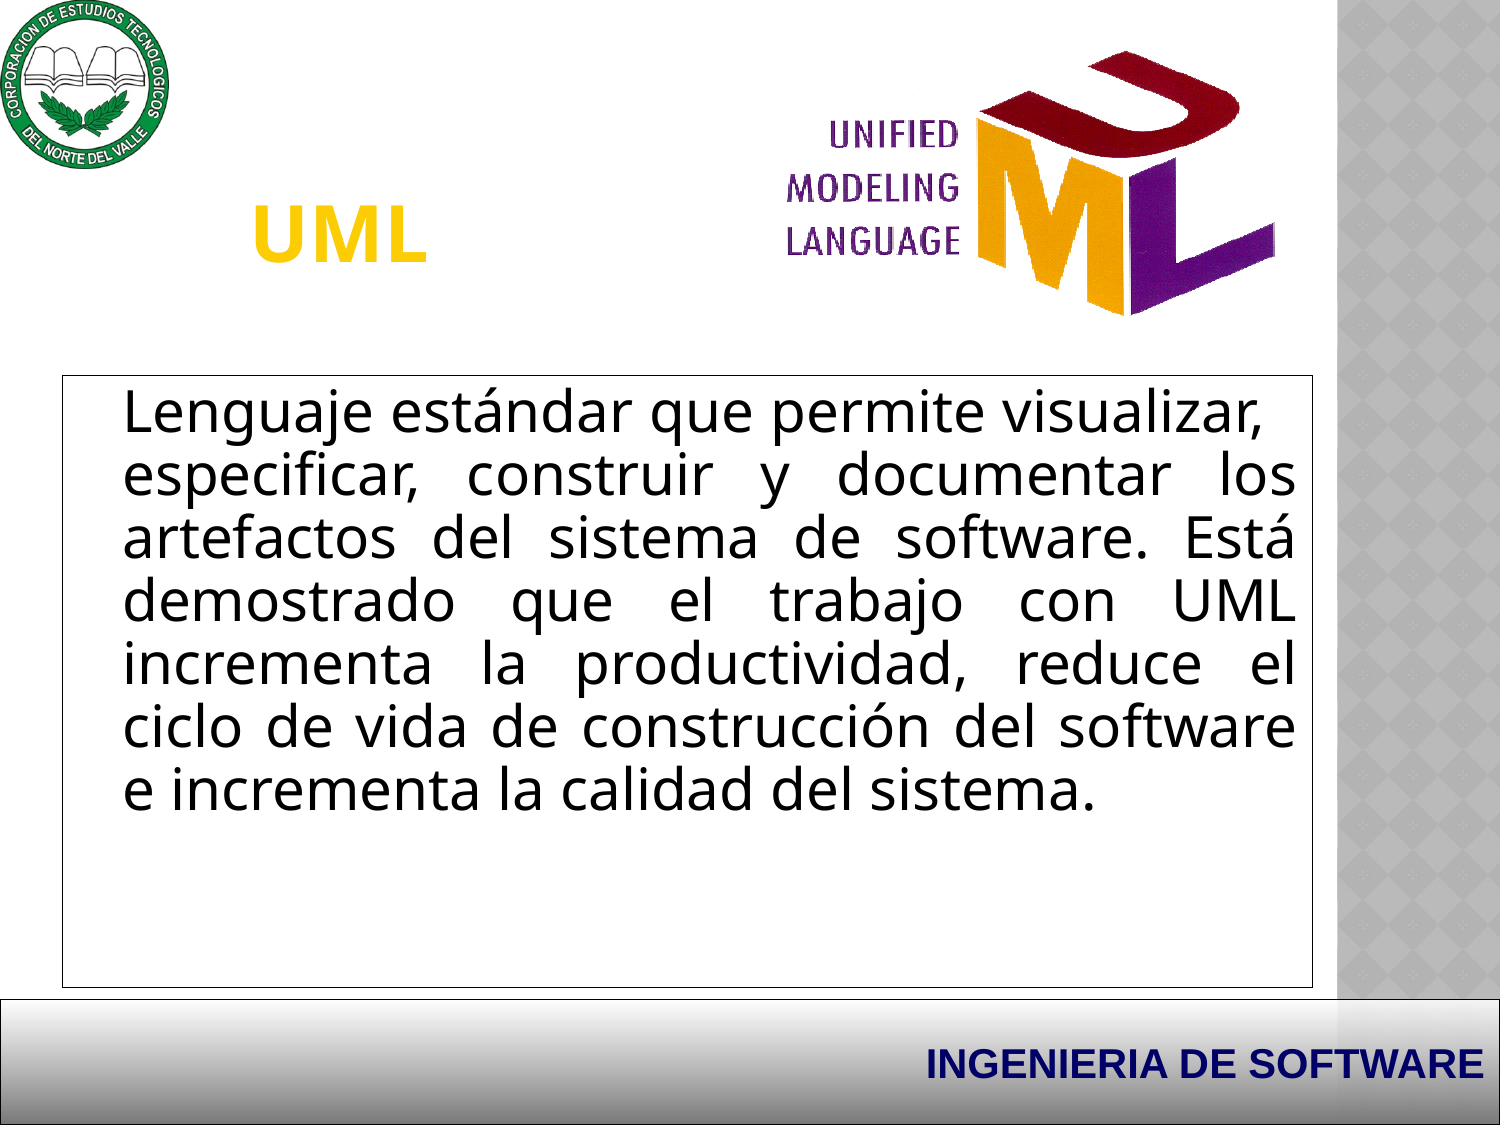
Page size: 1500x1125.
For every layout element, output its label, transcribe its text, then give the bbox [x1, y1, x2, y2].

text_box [772, 34, 1312, 333]
picture [0, 0, 169, 169]
title UML [234, 175, 629, 326]
list Lenguaje estándar que permite visualizar, especificar, construir y documentar los artefactos del sistema de software. Está demostrado que el trabajo con UML incrementa la productividad, reduce el ciclo de vida de construcción del software e incrementa la calidad del sistema. [62, 375, 1313, 988]
